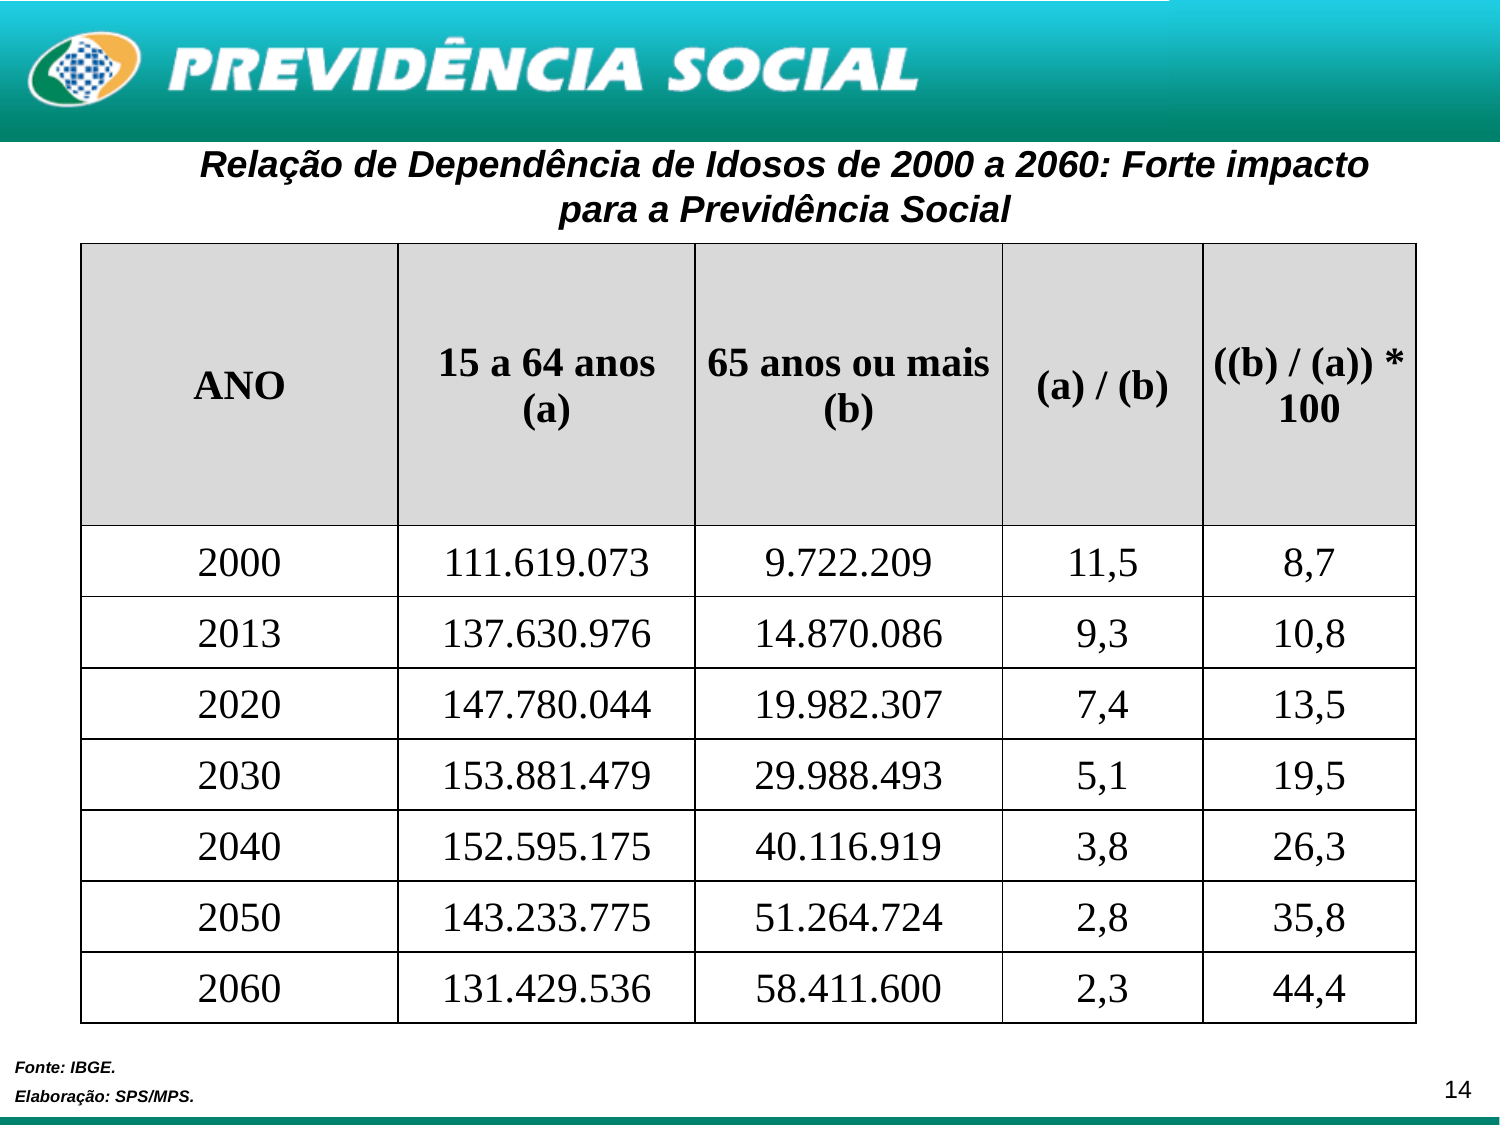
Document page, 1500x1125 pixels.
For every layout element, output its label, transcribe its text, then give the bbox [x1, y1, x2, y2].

table_cell 5,1 [1003, 740, 1202, 809]
table_cell 2,8 [1003, 882, 1202, 951]
table_cell 35,8 [1204, 882, 1415, 951]
table_header (a) / (b) [1003, 244, 1202, 525]
table_cell 147.780.044 [399, 669, 694, 738]
table_cell 2030 [82, 740, 397, 809]
table_cell 9.722.209 [696, 526, 1002, 596]
table_cell 26,3 [1204, 811, 1415, 880]
table_cell 2000 [82, 526, 397, 596]
table_header ((b) / (a)) * 100 [1204, 244, 1415, 525]
table_cell 152.595.175 [399, 811, 694, 880]
picture [0, 1117, 1500, 1125]
table_cell 2040 [82, 811, 397, 880]
table_header ANO [82, 244, 397, 525]
table_cell 11,5 [1003, 526, 1202, 596]
table_cell 153.881.479 [399, 740, 694, 809]
table_cell 19.982.307 [696, 669, 1002, 738]
table_cell 44,4 [1204, 953, 1415, 1022]
table_cell 2020 [82, 669, 397, 738]
table_cell 9,3 [1003, 597, 1202, 667]
text_box Relação de Dependência de Idosos de 2000 a 2060: Forte impacto para a Previdência Social [147, 140, 1423, 229]
picture [0, 0, 1500, 142]
table_cell 131.429.536 [399, 953, 694, 1022]
table_cell 51.264.724 [696, 882, 1002, 951]
table_cell 3,8 [1003, 811, 1202, 880]
table_cell 14.870.086 [696, 597, 1002, 667]
table_cell 58.411.600 [696, 953, 1002, 1022]
table_cell 2060 [82, 953, 397, 1022]
table_cell 29.988.493 [696, 740, 1002, 809]
table_cell 40.116.919 [696, 811, 1002, 880]
table_cell 13,5 [1204, 669, 1415, 738]
table_cell 8,7 [1204, 526, 1415, 596]
table_cell 137.630.976 [399, 597, 694, 667]
table_cell 143.233.775 [399, 882, 694, 951]
table_cell 10,8 [1204, 597, 1415, 667]
table_cell 2013 [82, 597, 397, 667]
table_cell 2,3 [1003, 953, 1202, 1022]
text_box Fonte: IBGE. Elaboração: SPS/MPS. [0, 1049, 1500, 1113]
table_header 15 a 64 anos (a) [399, 244, 694, 525]
table_cell 7,4 [1003, 669, 1202, 738]
table_header 65 anos ou mais (b) [696, 244, 1002, 525]
table_cell 19,5 [1204, 740, 1415, 809]
table_cell 2050 [82, 882, 397, 951]
table_cell 111.619.073 [399, 526, 694, 596]
